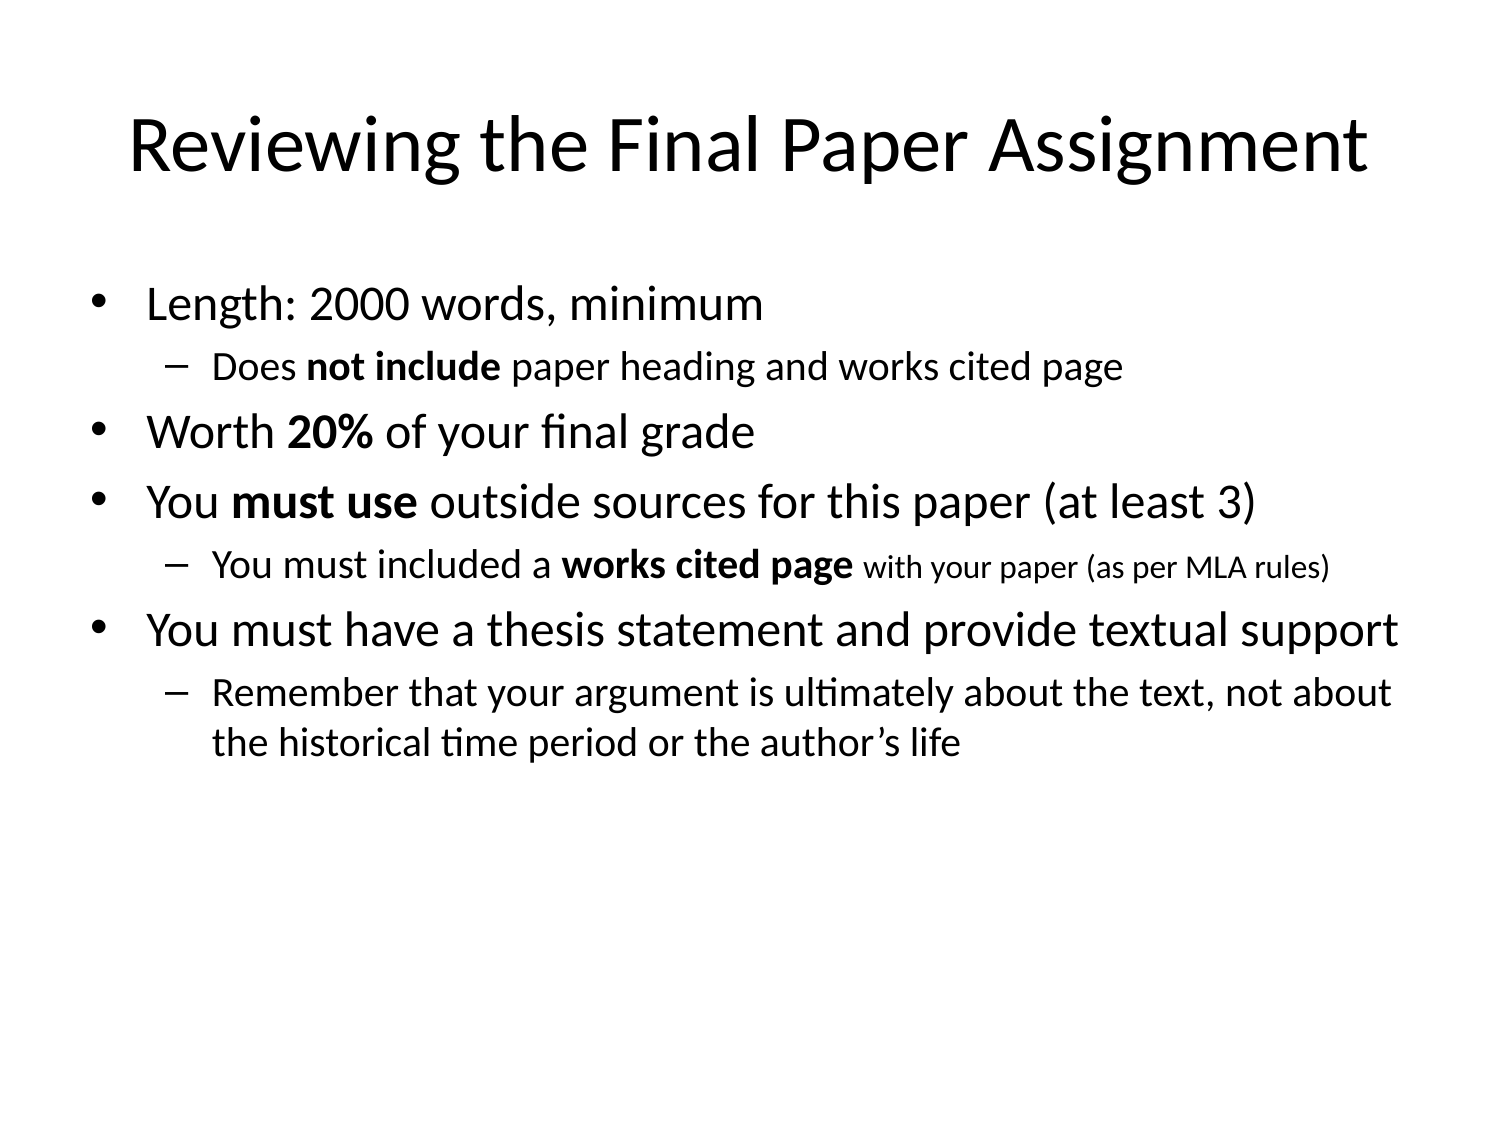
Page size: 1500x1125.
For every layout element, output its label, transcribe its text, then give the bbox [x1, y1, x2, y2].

list Length: 2000 words, minimum Does not include paper heading and works cited page Worth 20% of your final grade You must use outside sources for this paper (at least 3) You must included a works cited page with your paper (as per MLA rules) You must have a thesis statement and provide textual support Remember that your argument is ultimately about the text, not about the historical time period or the author’s life [75, 262, 1425, 1005]
title Reviewing the Final Paper Assignment [75, 45, 1425, 233]
